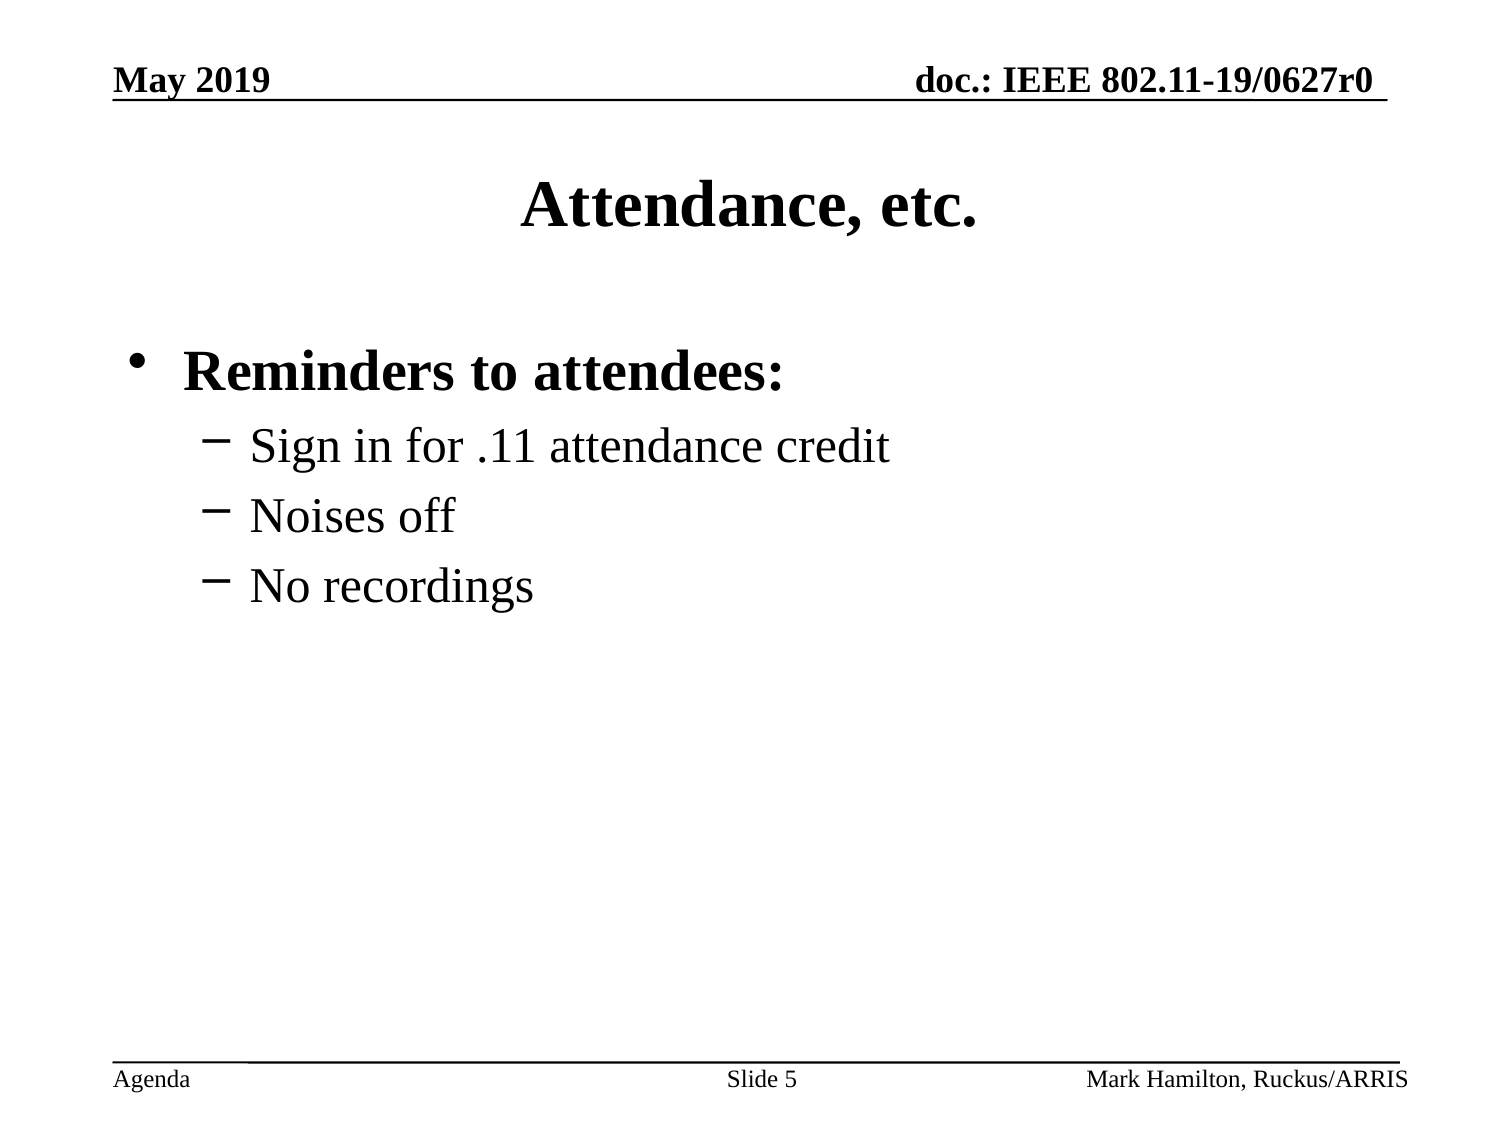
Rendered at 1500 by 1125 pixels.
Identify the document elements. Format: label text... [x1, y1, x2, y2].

list Reminders to attendees: Sign in for .11 attendance credit Noises off No recordings [112, 324, 1388, 1000]
title Attendance, etc. [112, 112, 1388, 288]
